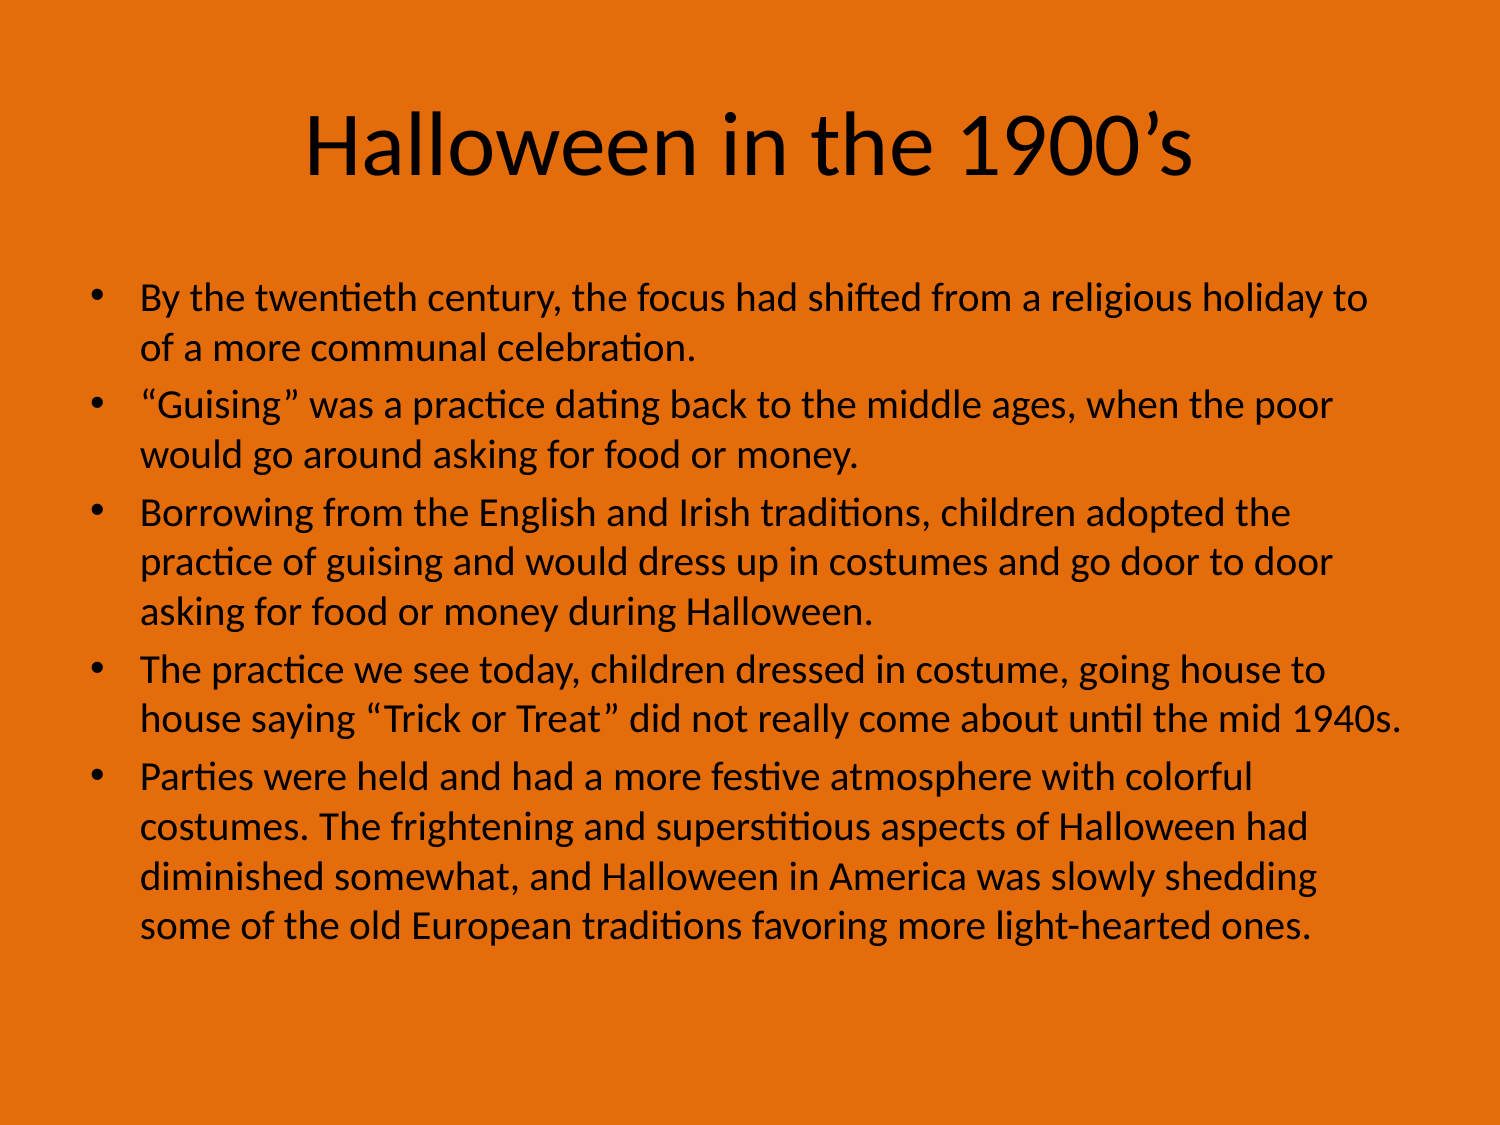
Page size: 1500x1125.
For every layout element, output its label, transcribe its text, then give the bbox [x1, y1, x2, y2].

title Halloween in the 1900’s [75, 45, 1425, 233]
list By the twentieth century, the focus had shifted from a religious holiday to of a more communal celebration. “Guising” was a practice dating back to the middle ages, when the poor would go around asking for food or money. Borrowing from the English and Irish traditions, children adopted the practice of guising and would dress up in costumes and go door to door asking for food or money during Halloween. The practice we see today, children dressed in costume, going house to house saying “Trick or Treat” did not really come about until the mid 1940s. Parties were held and had a more festive atmosphere with colorful costumes. The frightening and superstitious aspects of Halloween had diminished somewhat, and Halloween in America was slowly shedding some of the old European traditions favoring more light-hearted ones. [75, 262, 1425, 1005]
